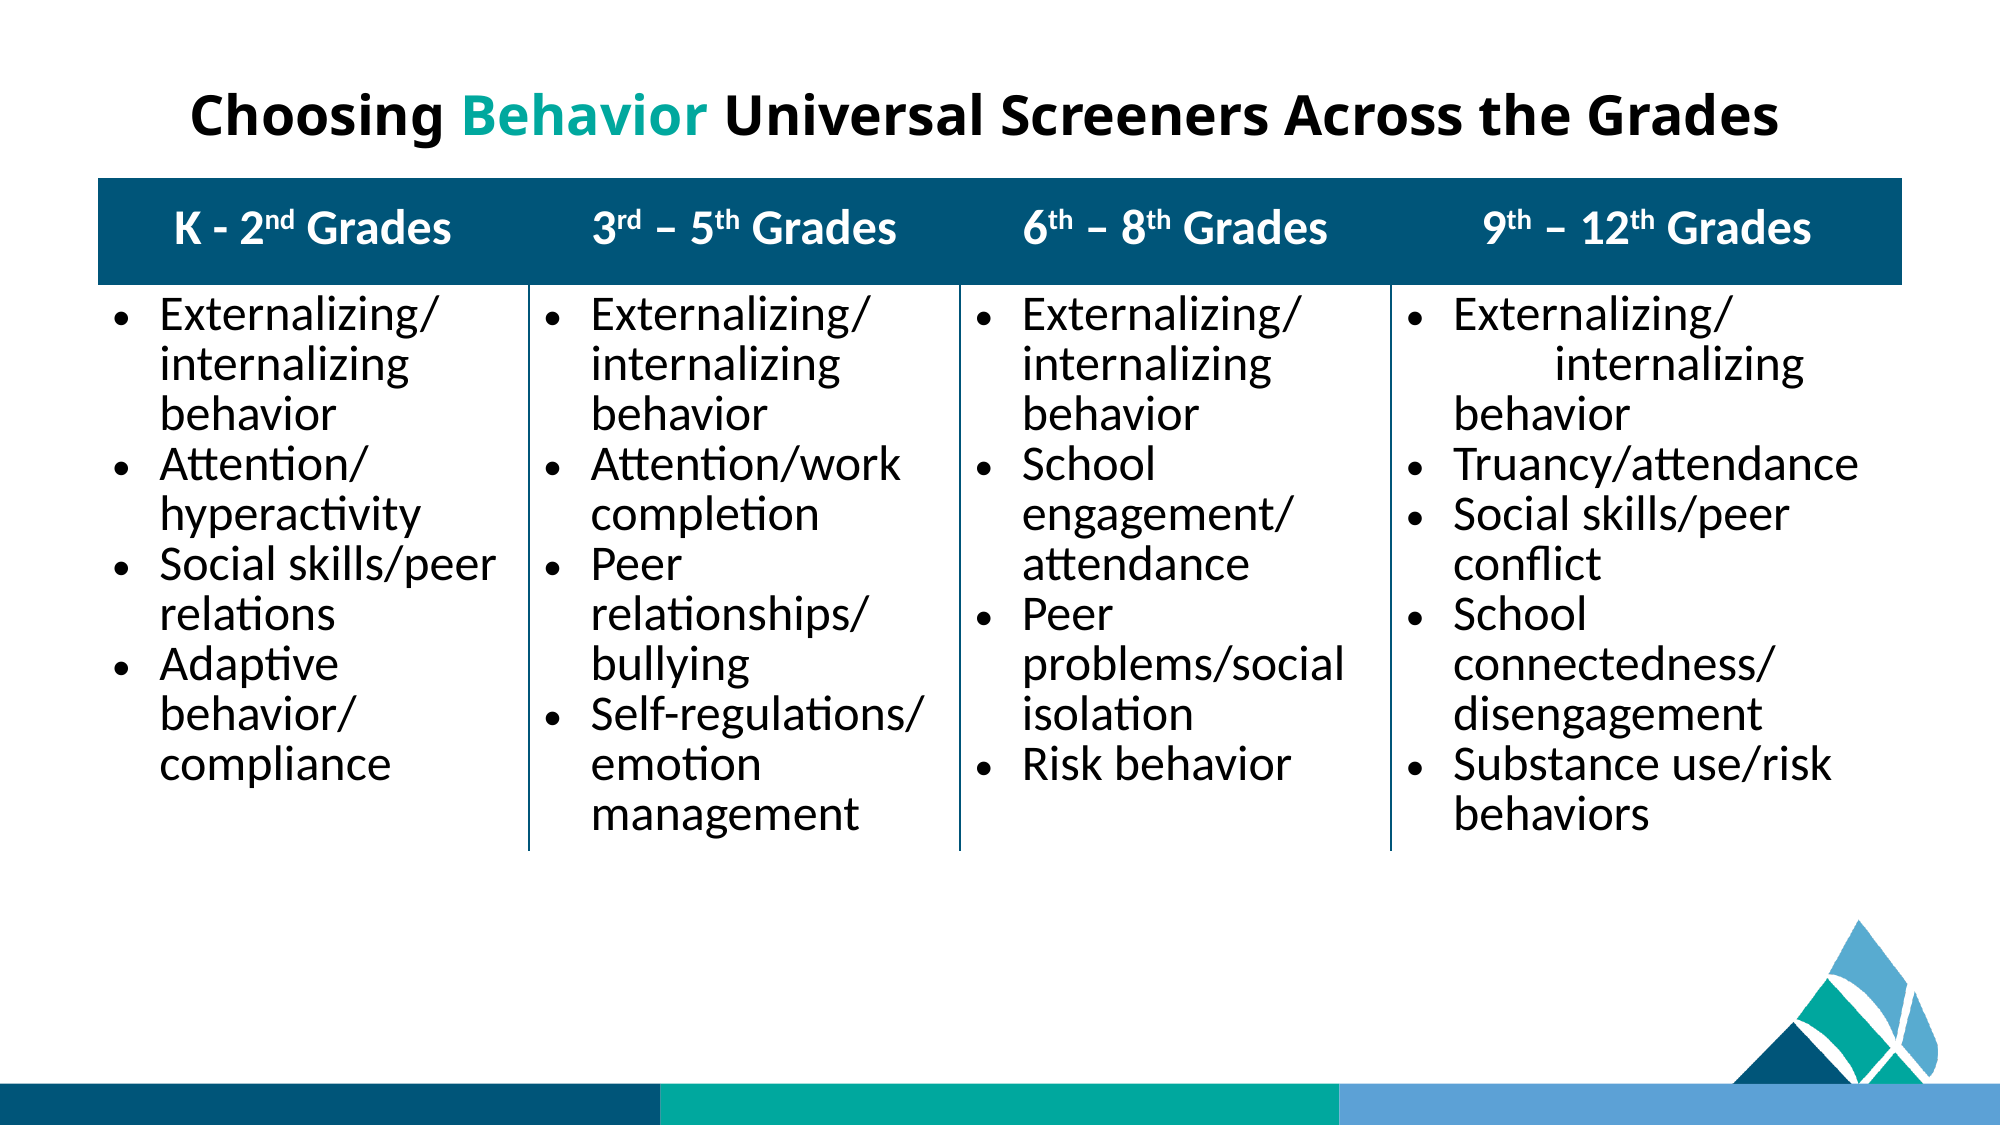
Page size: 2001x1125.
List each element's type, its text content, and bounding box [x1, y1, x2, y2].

table_cell Externalizing/ internalizing behavior Attention/work completion Peer relationships/ bullying Self-regulations/ emotion management [530, 285, 959, 851]
picture [1732, 919, 1938, 1084]
table_header 3rd – 5th Grades [530, 178, 959, 285]
table_header K - 2nd Grades [98, 178, 528, 285]
table_cell Externalizing/ internalizing behavior School engagement/ attendance Peer problems/social isolation Risk behavior [961, 285, 1390, 851]
title Choosing Behavior Universal Screeners Across the Grades [137, 59, 1863, 178]
table_cell Externalizing/ internalizing behavior Attention/ hyperactivity Social skills/peer relations Adaptive behavior/ compliance [98, 285, 528, 851]
table_header 6th – 8th Grades [961, 178, 1390, 285]
table_header 9th – 12th Grades [1392, 178, 1902, 285]
table_cell Externalizing/ internalizing behavior Truancy/attendance Social skills/peer conflict School connectedness/ disengagement Substance use/risk behaviors [1392, 285, 1902, 851]
